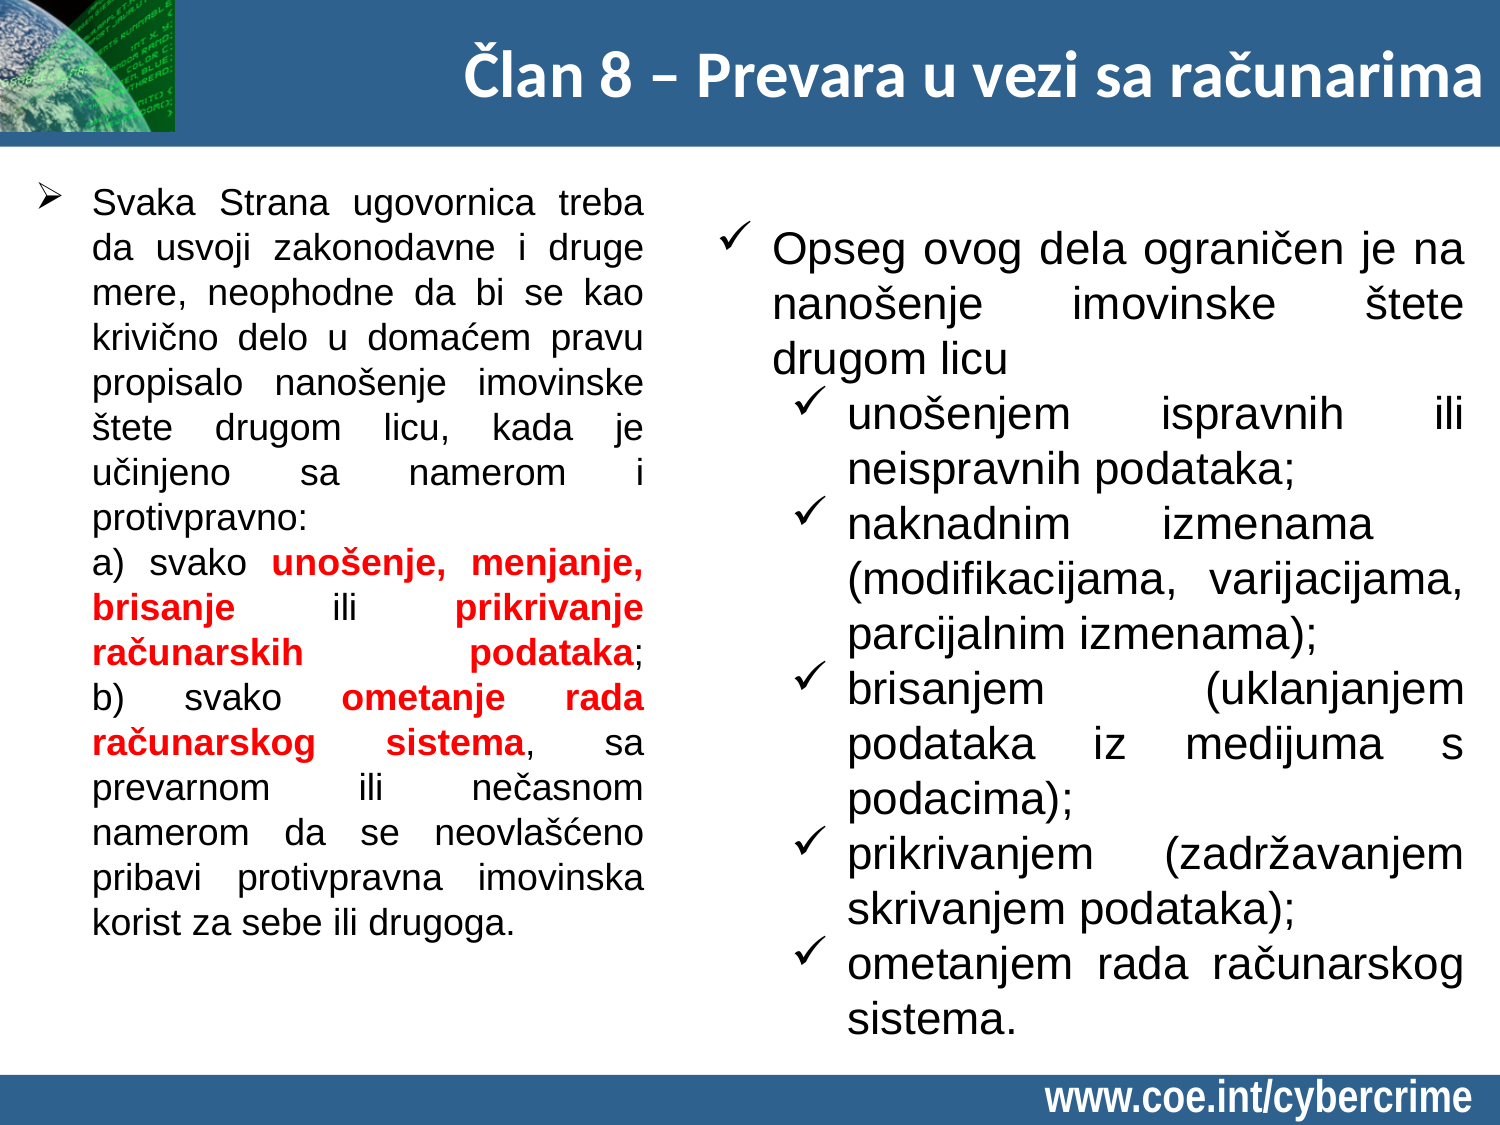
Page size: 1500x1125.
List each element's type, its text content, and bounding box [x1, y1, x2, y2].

text_box Član 8 – Prevara u vezi sa računarima [0, 0, 1500, 149]
text_box [0, 1073, 1030, 1125]
text_box Opseg ovog dela ograničen je na nanošenje imovinske štete drugom licu unošenjem ispravnih ili neispravnih podataka; naknadnim izmenama (modifikacijama, varijacijama, parcijalnim izmenama); brisanjem (uklanjanjem podataka iz medijuma s podacima); prikrivanjem (zadržavanjem skrivanjem podataka); ometanjem rada računarskog sistema. [701, 211, 1480, 1051]
picture [0, 0, 175, 132]
text_box Svaka Strana ugovornica treba da usvoji zakonodavne i druge mere, neophodne da bi se kao krivično delo u domaćem pravu propisalo nanošenje imovinske štete drugom licu, kada je učinjeno sa namerom i protivpravno: a) svako unošenje, menjanje, brisanje ili prikrivanje računarskih podataka; b) svako ometanje rada računarskog sistema, sa prevarnom ili nečasnom namerom da se neovlašćeno pribavi protivpravna imovinska korist za sebe ili drugoga. [20, 170, 659, 951]
text_box www.coe.int/cybercrime [1030, 1059, 1500, 1125]
